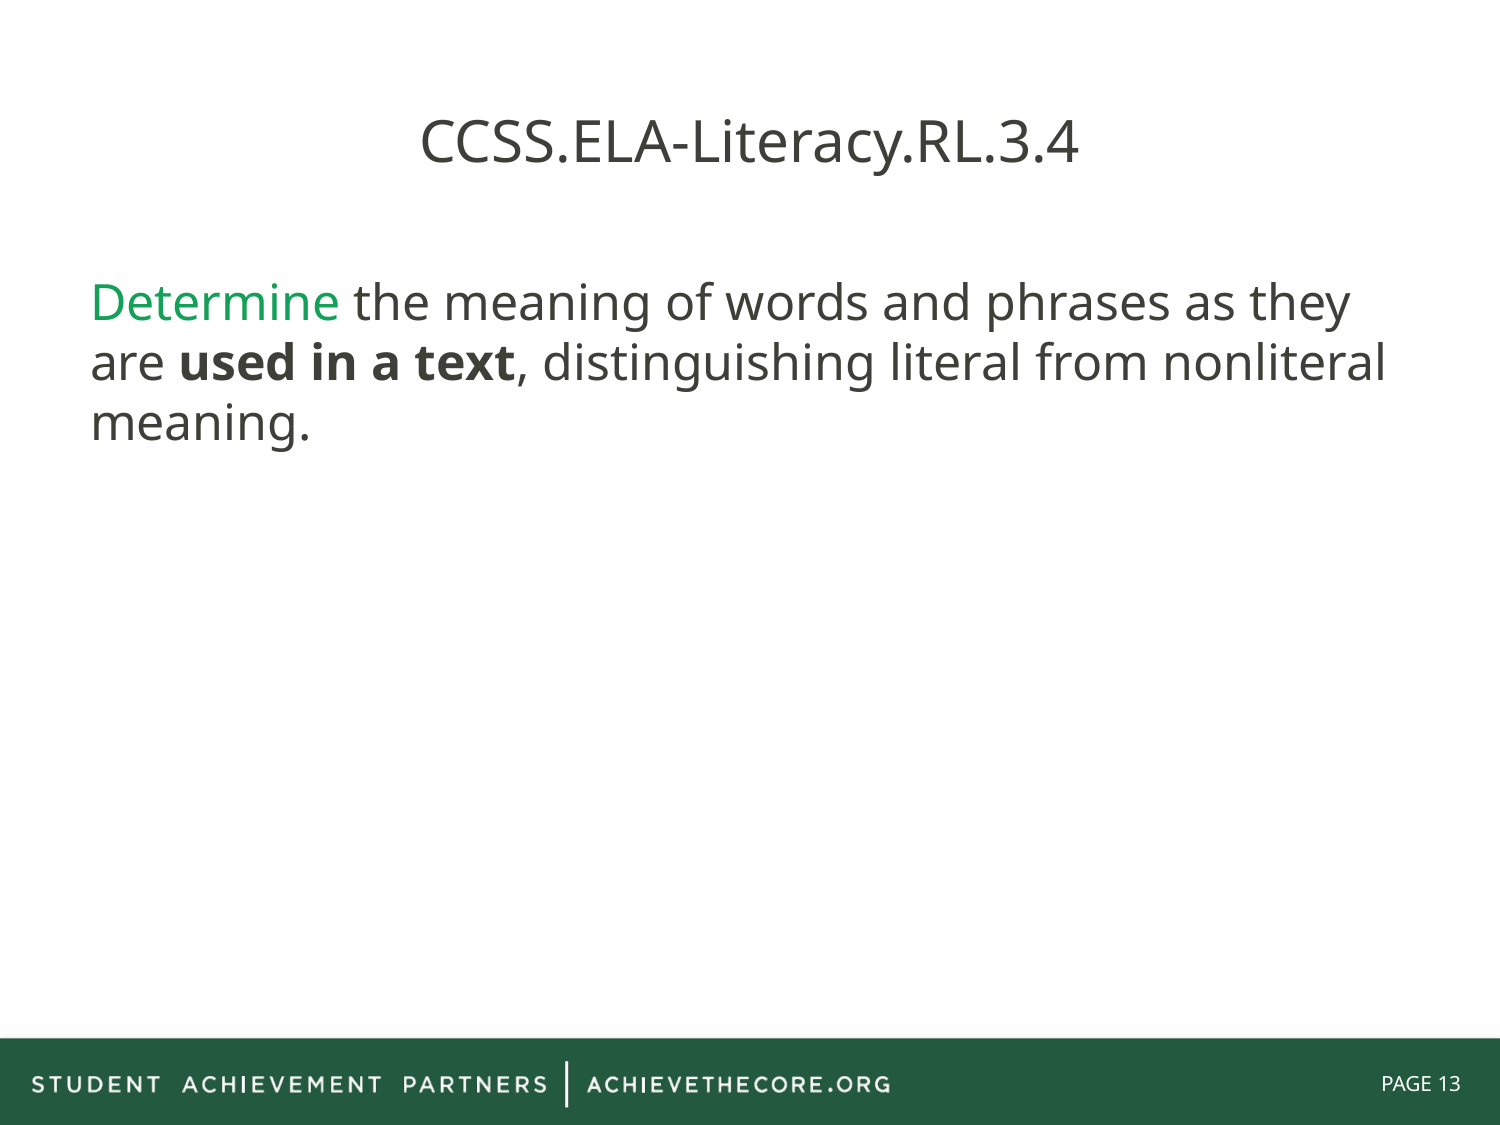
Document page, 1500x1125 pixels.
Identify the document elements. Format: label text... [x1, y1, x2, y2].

list Determine the meaning of words and phrases as they are used in a text, distinguishing literal from nonliteral meaning. [75, 262, 1425, 1005]
title CCSS.ELA-Literacy.RL.3.4 [75, 45, 1425, 233]
